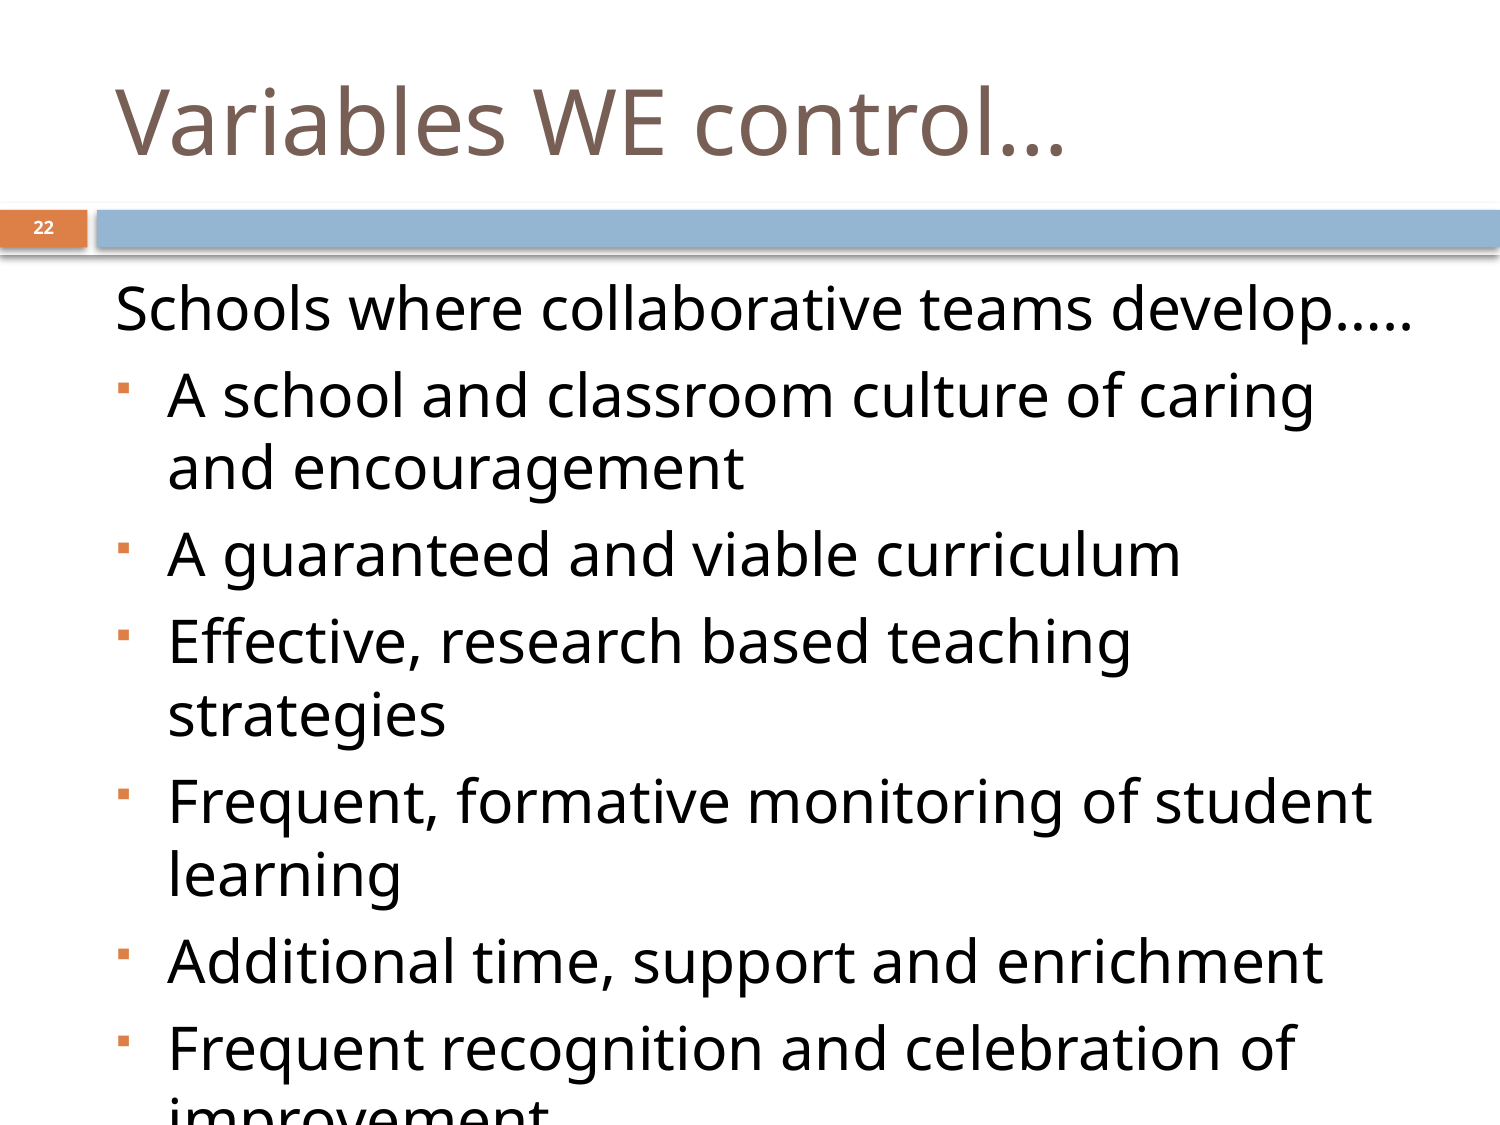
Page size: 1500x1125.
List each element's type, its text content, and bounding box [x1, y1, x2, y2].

list Schools where collaborative teams develop….. A school and classroom culture of caring and encouragement A guaranteed and viable curriculum Effective, research based teaching strategies Frequent, formative monitoring of student learning Additional time, support and enrichment Frequent recognition and celebration of improvement [100, 262, 1439, 1001]
title Variables WE control… [100, 37, 1439, 201]
slide_number 22 [0, 208, 88, 249]
